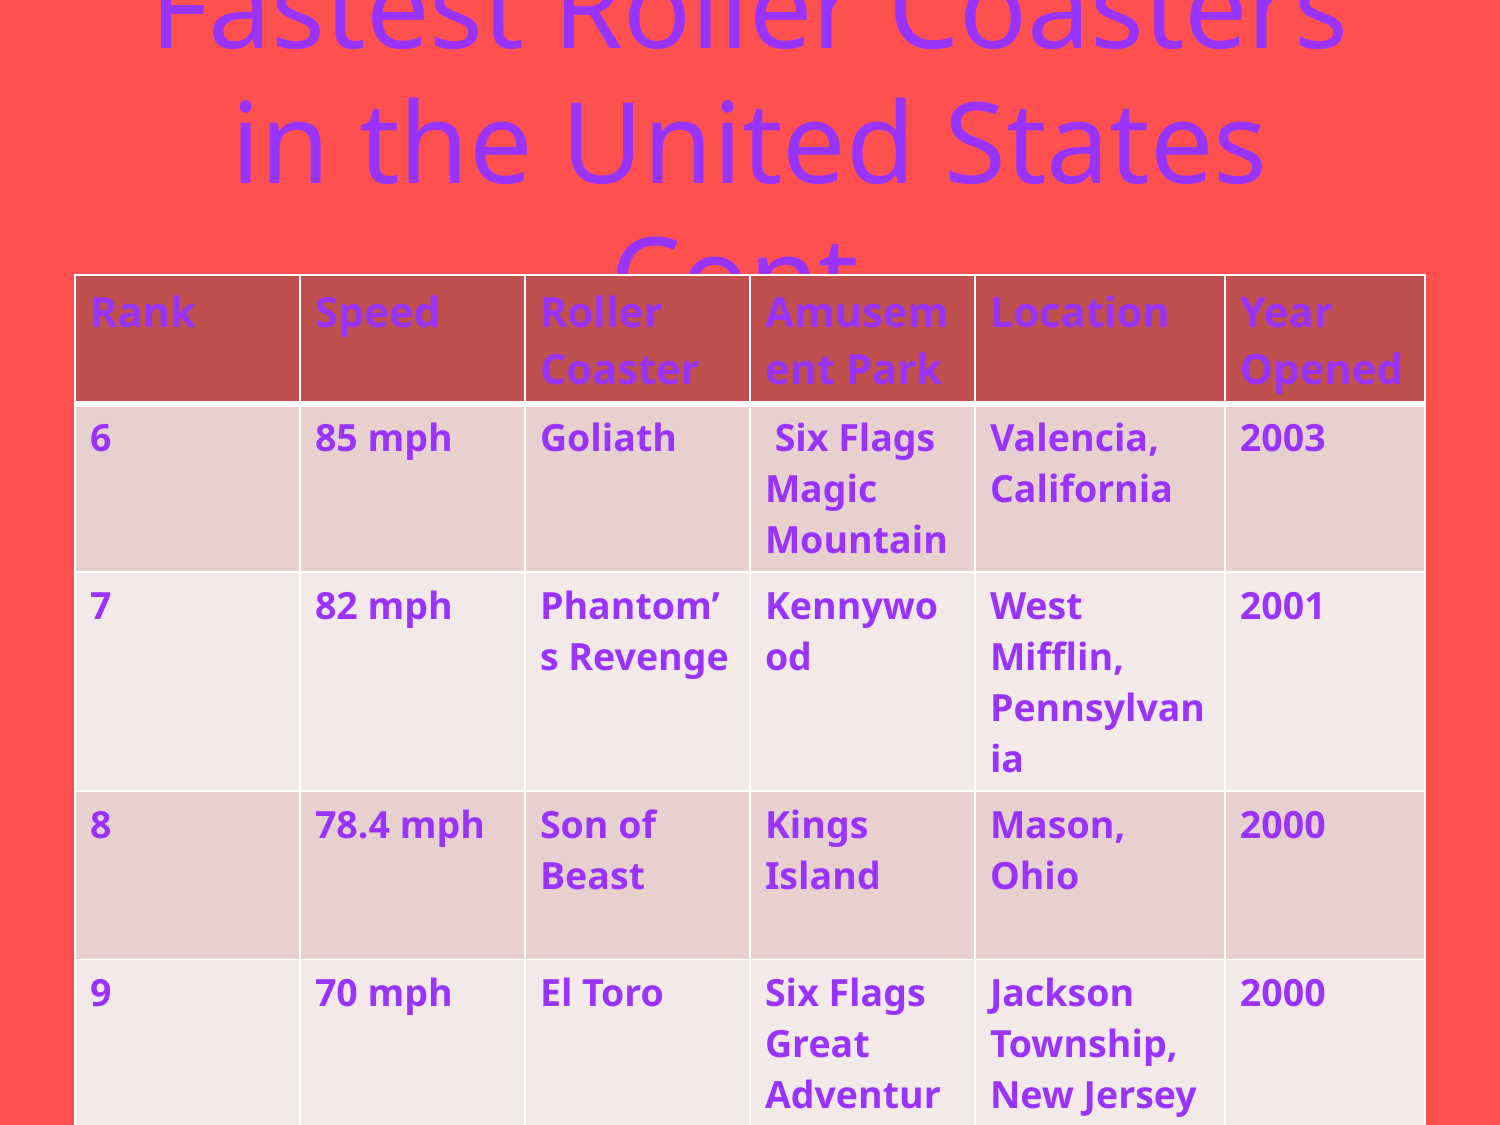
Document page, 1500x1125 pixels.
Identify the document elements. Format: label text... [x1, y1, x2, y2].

table_cell 2000 [1226, 960, 1424, 1125]
table_cell El Toro [526, 960, 749, 1125]
table_cell Mason, Ohio [976, 792, 1224, 959]
table_header Rank [76, 276, 299, 401]
table_header Amusement Park [751, 276, 974, 401]
title Fastest Roller Coasters in the United States Cont. [75, 45, 1425, 233]
table_cell 78.4 mph [301, 792, 524, 959]
table_header Year Opened [1226, 276, 1424, 401]
table_cell 70 mph [301, 960, 524, 1125]
table_cell Jackson Township, New Jersey [976, 960, 1224, 1125]
table_cell West Mifflin, Pennsylvania [976, 573, 1224, 790]
table_cell 6 [76, 407, 299, 571]
table_cell Six Flags Great Adventure [751, 960, 974, 1125]
table_header Speed [301, 276, 524, 401]
table_cell Phantom’s Revenge [526, 573, 749, 790]
table_cell 2000 [1226, 792, 1424, 959]
table_cell Six Flags Magic Mountain [751, 407, 974, 571]
table_cell 2001 [1226, 573, 1424, 790]
table_cell Goliath [526, 407, 749, 571]
table_header Roller Coaster [526, 276, 749, 401]
table_cell Kings Island [751, 792, 974, 959]
table_cell 8 [76, 792, 299, 959]
table_cell 82 mph [301, 573, 524, 790]
table_cell 2003 [1226, 407, 1424, 571]
table_cell Valencia, California [976, 407, 1224, 571]
table_cell 85 mph [301, 407, 524, 571]
table_cell Son of Beast [526, 792, 749, 959]
table_header Location [976, 276, 1224, 401]
table_cell 9 [76, 960, 299, 1125]
table_cell Kennywood [751, 573, 974, 790]
table_cell 7 [76, 573, 299, 790]
